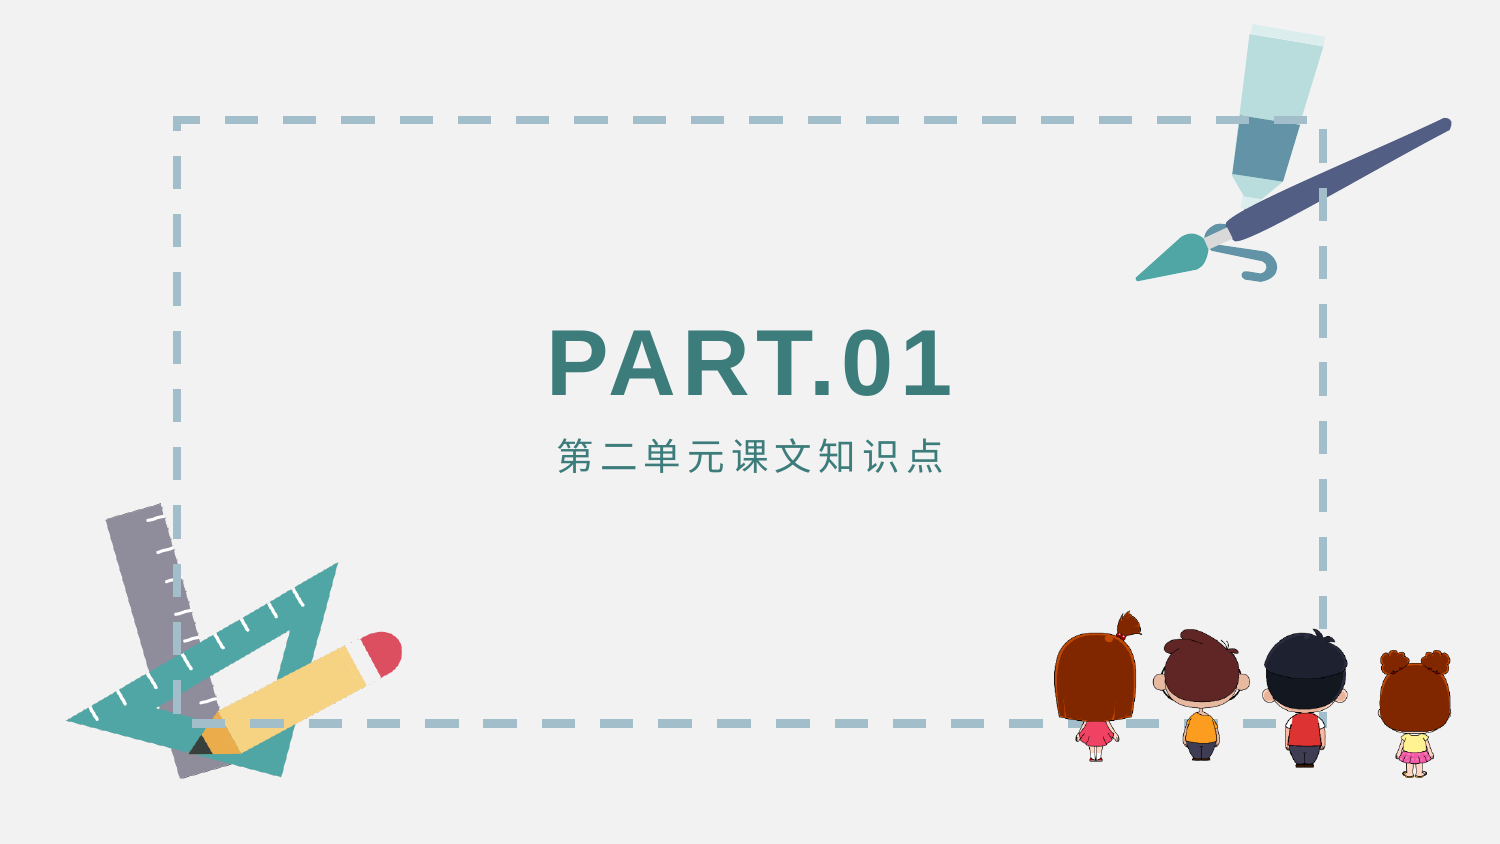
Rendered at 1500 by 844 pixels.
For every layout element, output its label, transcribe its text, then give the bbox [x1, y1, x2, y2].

text_box PART.01 [358, 286, 1142, 430]
picture [65, 503, 402, 779]
text_box 第二单元课文知识点 [358, 432, 1142, 557]
picture [1042, 599, 1469, 787]
